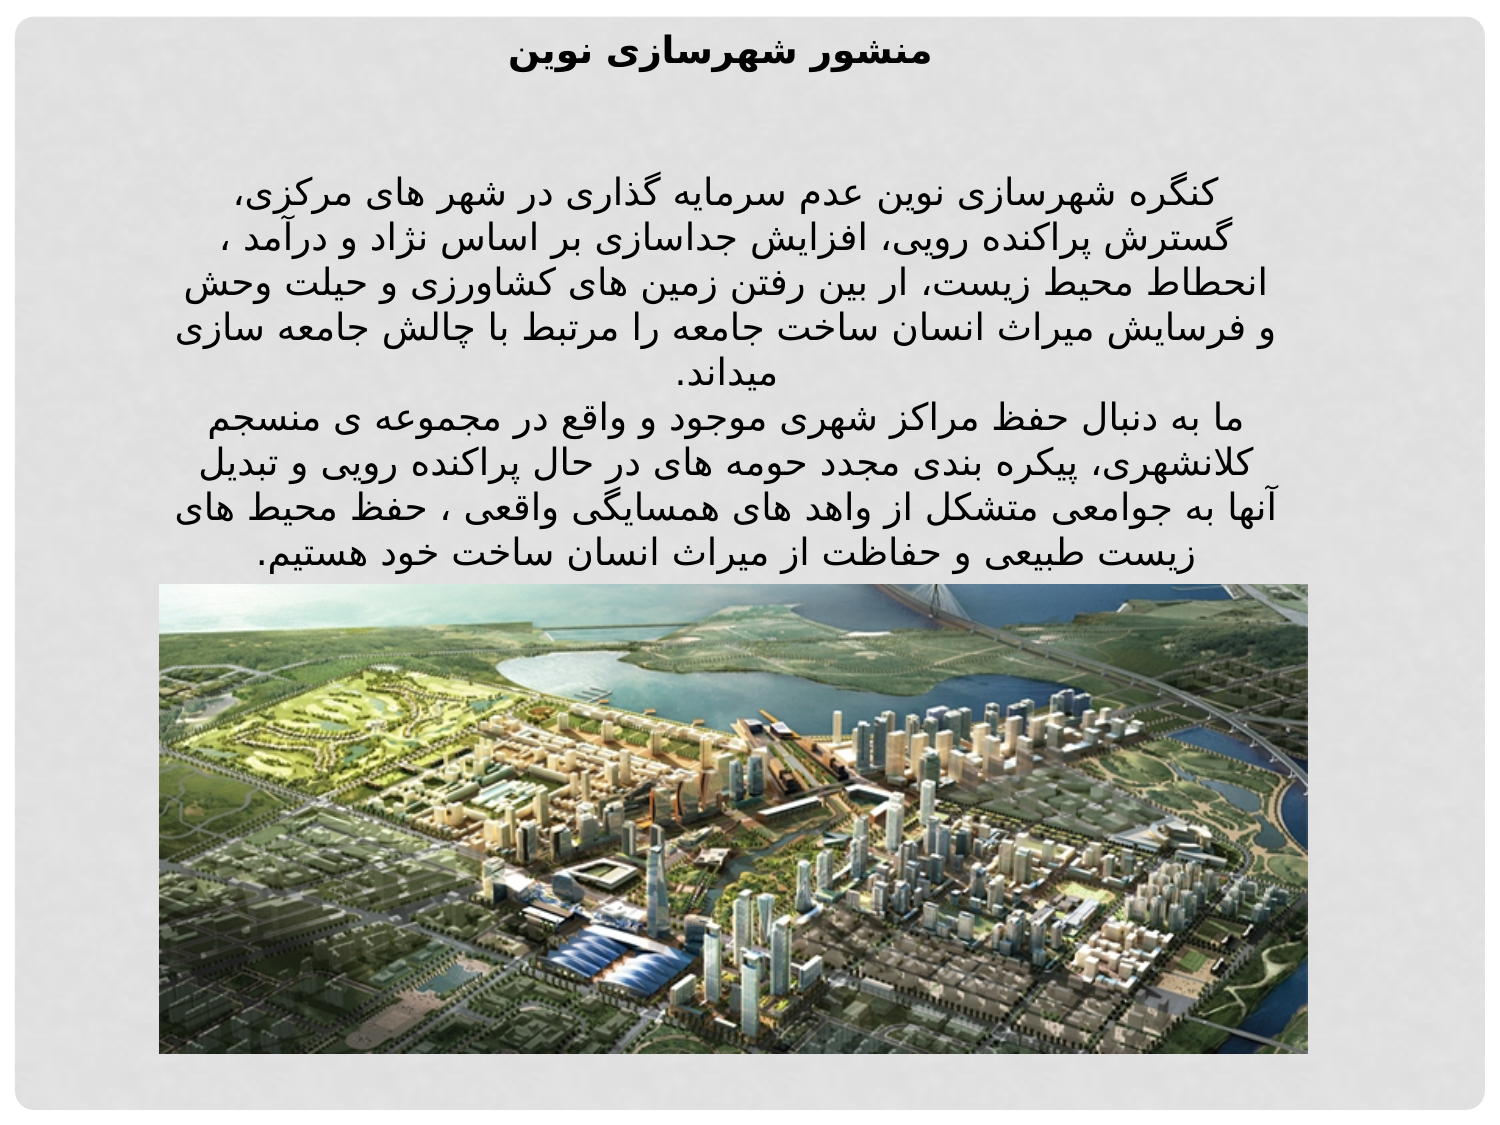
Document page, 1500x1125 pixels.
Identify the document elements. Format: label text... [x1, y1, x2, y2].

text_box منشور شهرسازی نوین [478, 19, 963, 79]
text_box کنگره شهرسازی نوین عدم سرمایه گذاری در شهر های مرکزی، گسترش پراکنده رویی، افزایش جداسازی بر اساس نژاد و درآمد ، انحطاط محیط زیست، ار بین رفتن زمین های کشاورزی و حیلت وحش و فرسایش میراث انسان ساخت جامعه را مرتبط با چالش جامعه سازی میداند. ما به دنبال حفظ مراکز شهری موجود و واقع در مجموعه ی منسجم کلانشهری، پیکره بندی مجدد حومه های در حال پراکنده رویی و تبدیل آنها به جوامعی متشکل از واهد های همسایگی واقعی ، حفظ محیط های زیست طبیعی و حفاظت از میراث انسان ساخت خود هستیم. [159, 160, 1294, 584]
picture [159, 584, 1309, 1054]
